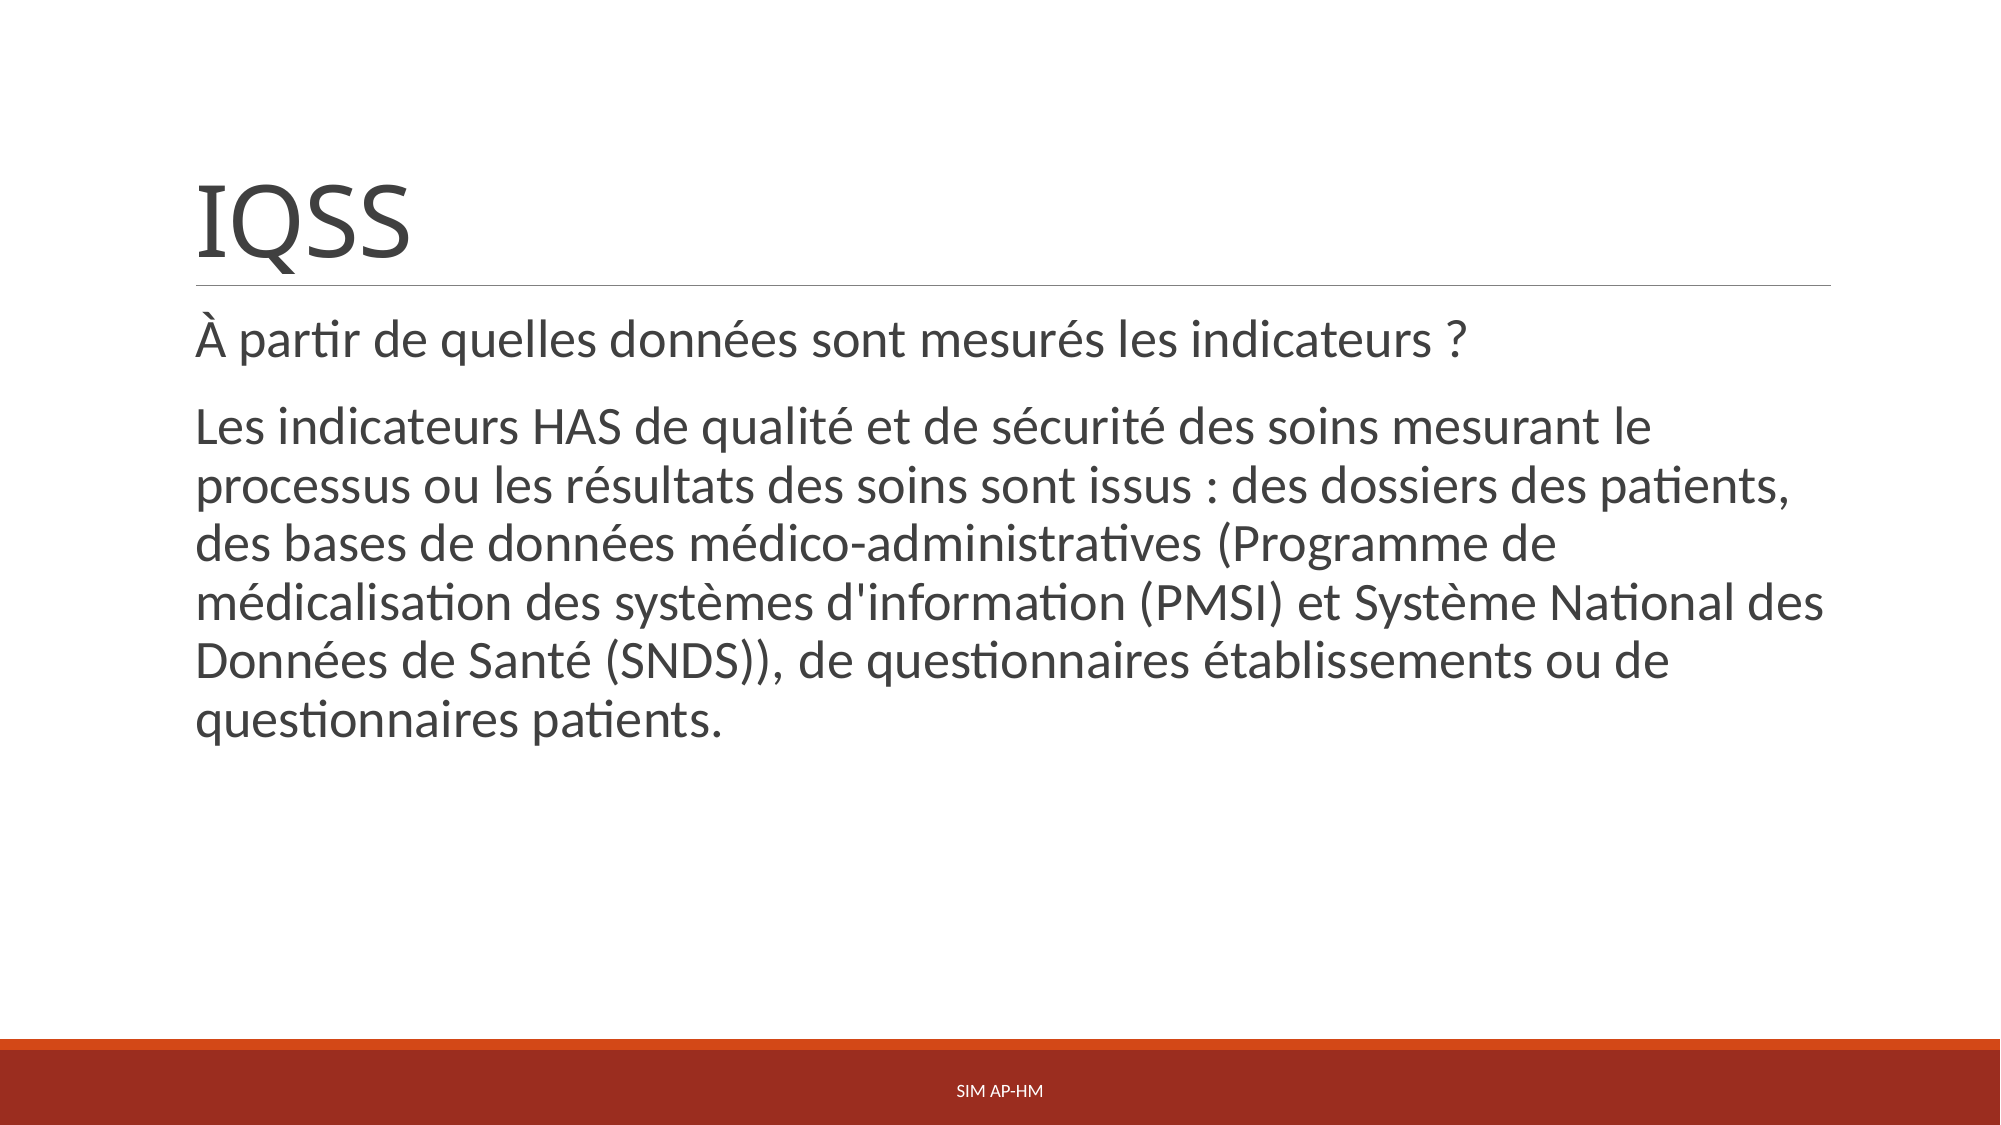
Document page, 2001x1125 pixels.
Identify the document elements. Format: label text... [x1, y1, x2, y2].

title IQSS [180, 47, 1830, 285]
footer SIM AP-HM [604, 1059, 1396, 1120]
list À partir de quelles données sont mesurés les indicateurs ? Les indicateurs HAS de qualité et de sécurité des soins mesurant le processus ou les résultats des soins sont issus : des dossiers des patients, des bases de données médico-administratives (Programme de médicalisation des systèmes d'information (PMSI) et Système National des Données de Santé (SNDS)), de questionnaires établissements ou de questionnaires patients. [180, 302, 1830, 963]
